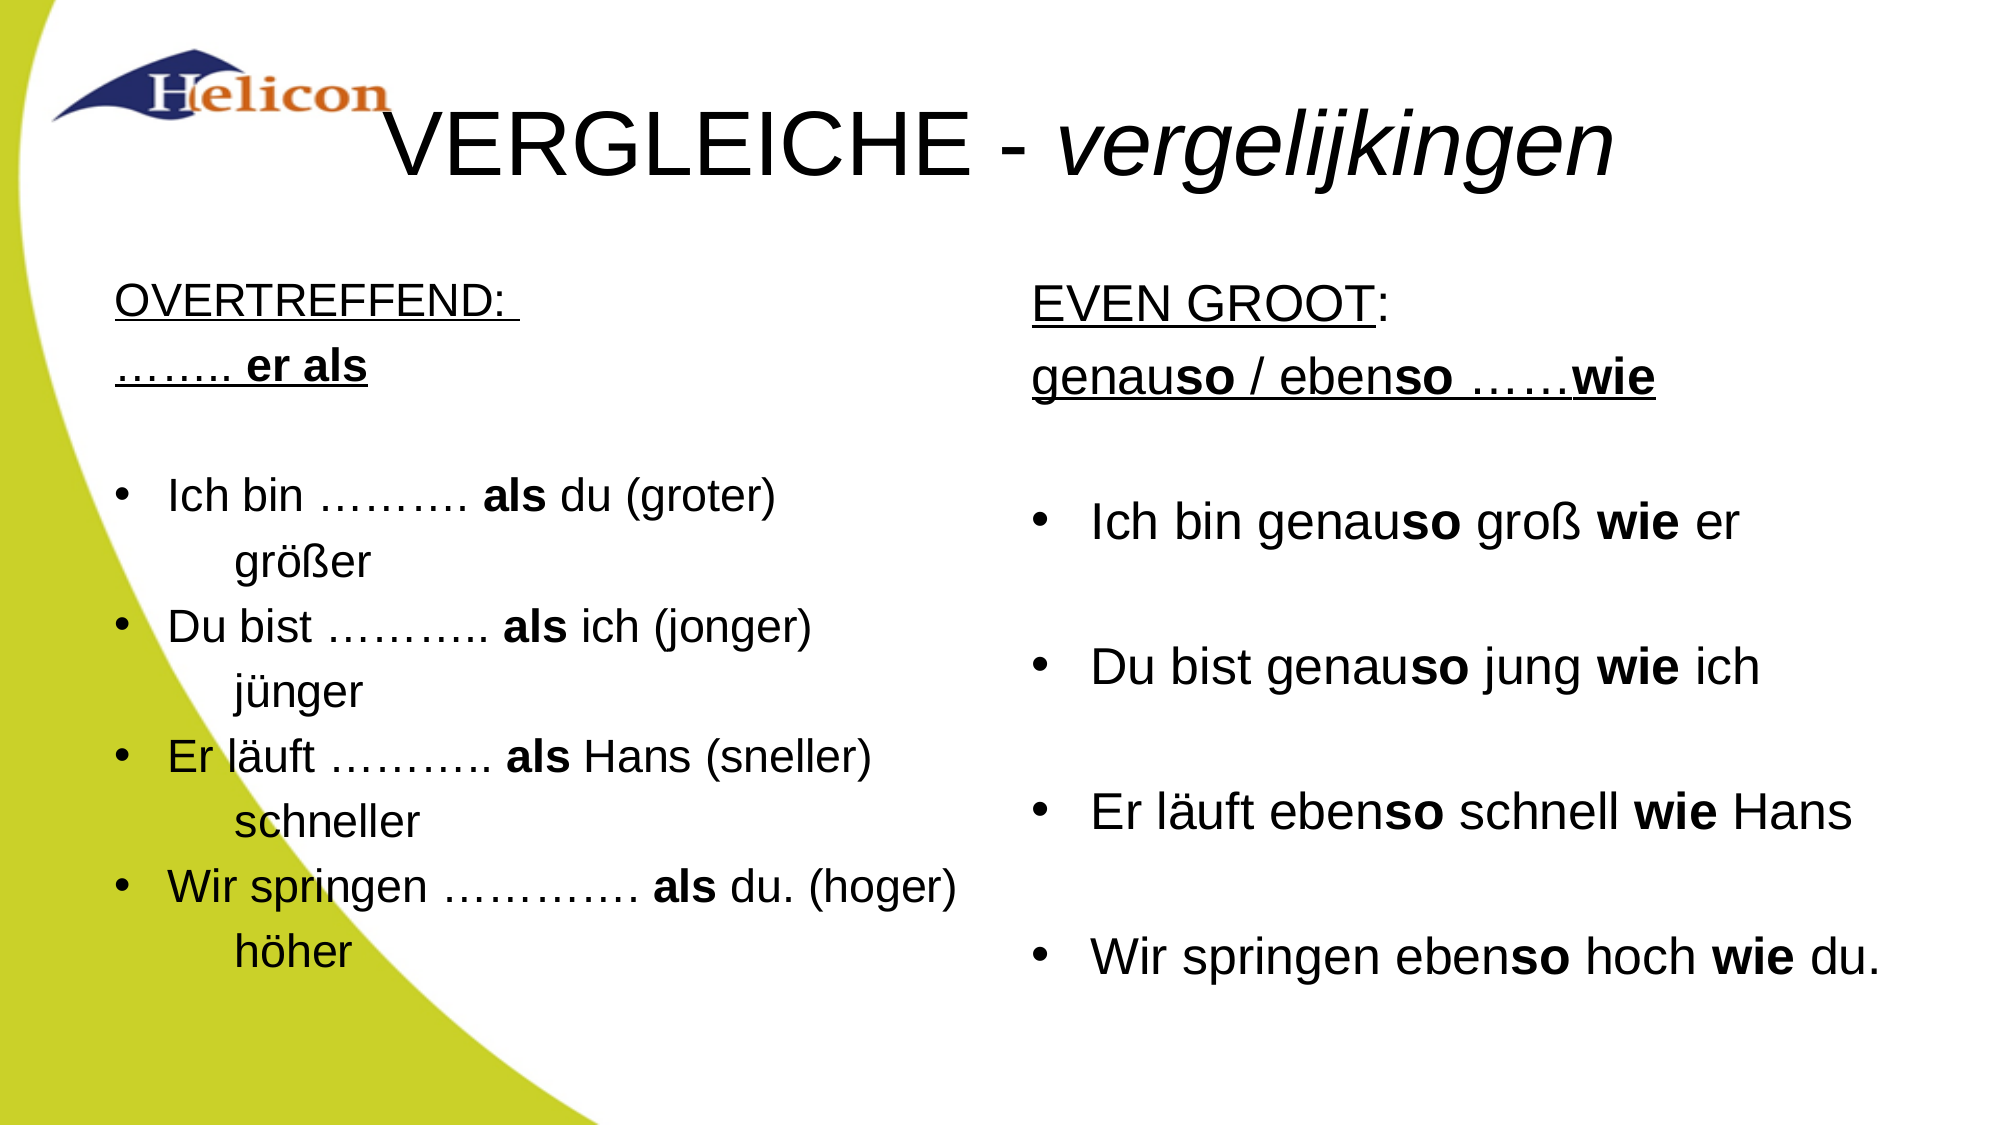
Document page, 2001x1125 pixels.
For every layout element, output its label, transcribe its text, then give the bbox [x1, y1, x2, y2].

list EVEN GROOT: genauso / ebenso ……wie Ich bin genauso groß wie er Du bist genauso jung wie ich Er läuft ebenso schnell wie Hans Wir springen ebenso hoch wie du. [1016, 262, 1900, 1005]
list OVERTREFFEND: …….. er als Ich bin ………. als du (groter) größer Du bist ……….. als ich (jonger) jünger Er läuft ……….. als Hans (sneller) schneller Wir springen …………. als du. (hoger) höher [99, 262, 984, 1005]
picture [0, 0, 2000, 1125]
title VERGLEICHE - vergelijkingen [99, 45, 1900, 233]
